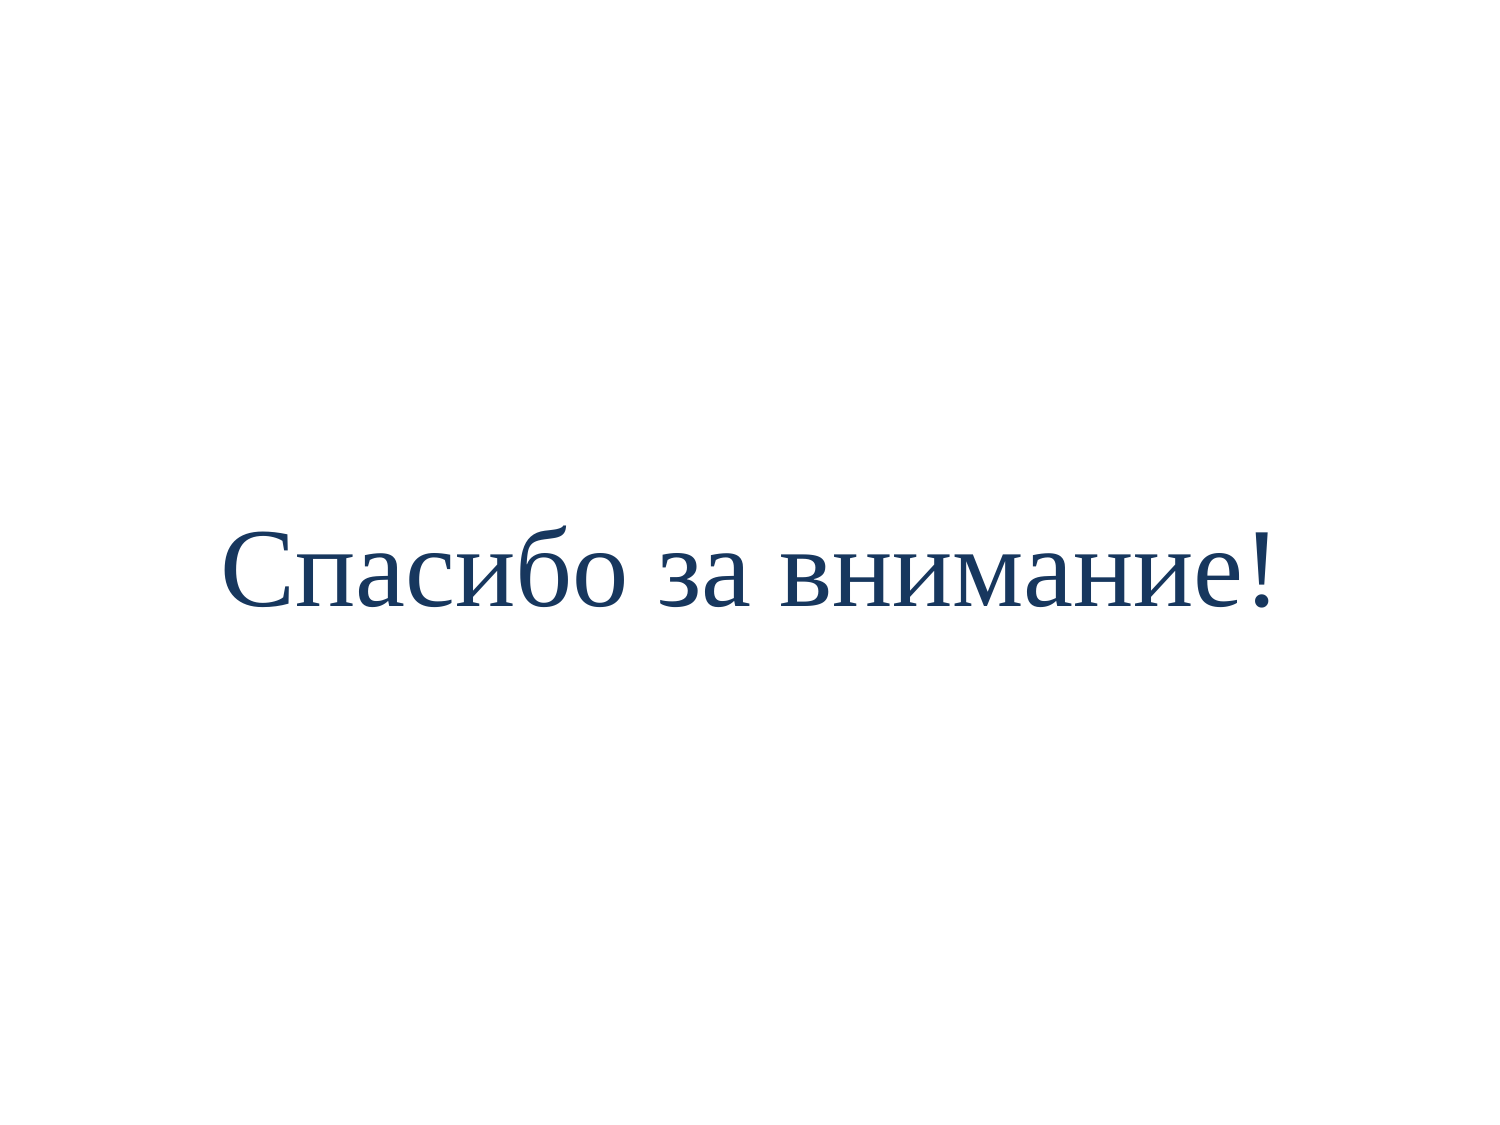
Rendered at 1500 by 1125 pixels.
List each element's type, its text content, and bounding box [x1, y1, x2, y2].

title Спасибо за внимание! [76, 468, 1427, 656]
